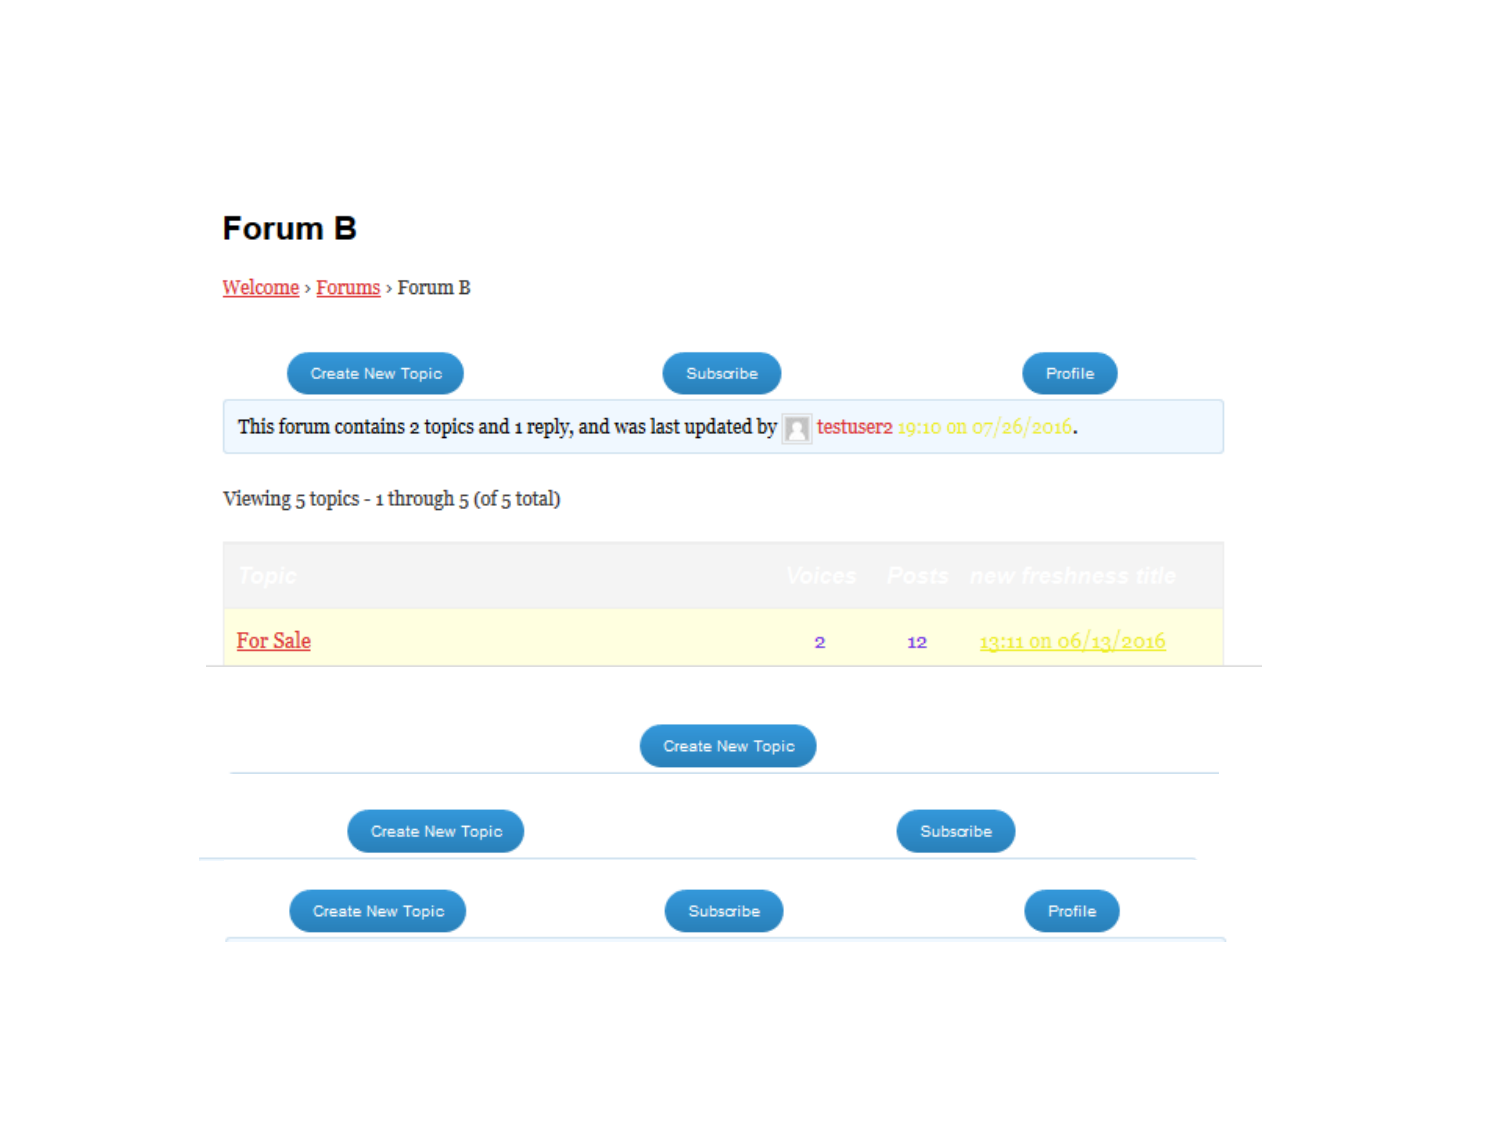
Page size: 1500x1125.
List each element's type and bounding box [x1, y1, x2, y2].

picture [199, 778, 1228, 942]
picture [224, 712, 1219, 774]
picture [206, 195, 1262, 667]
